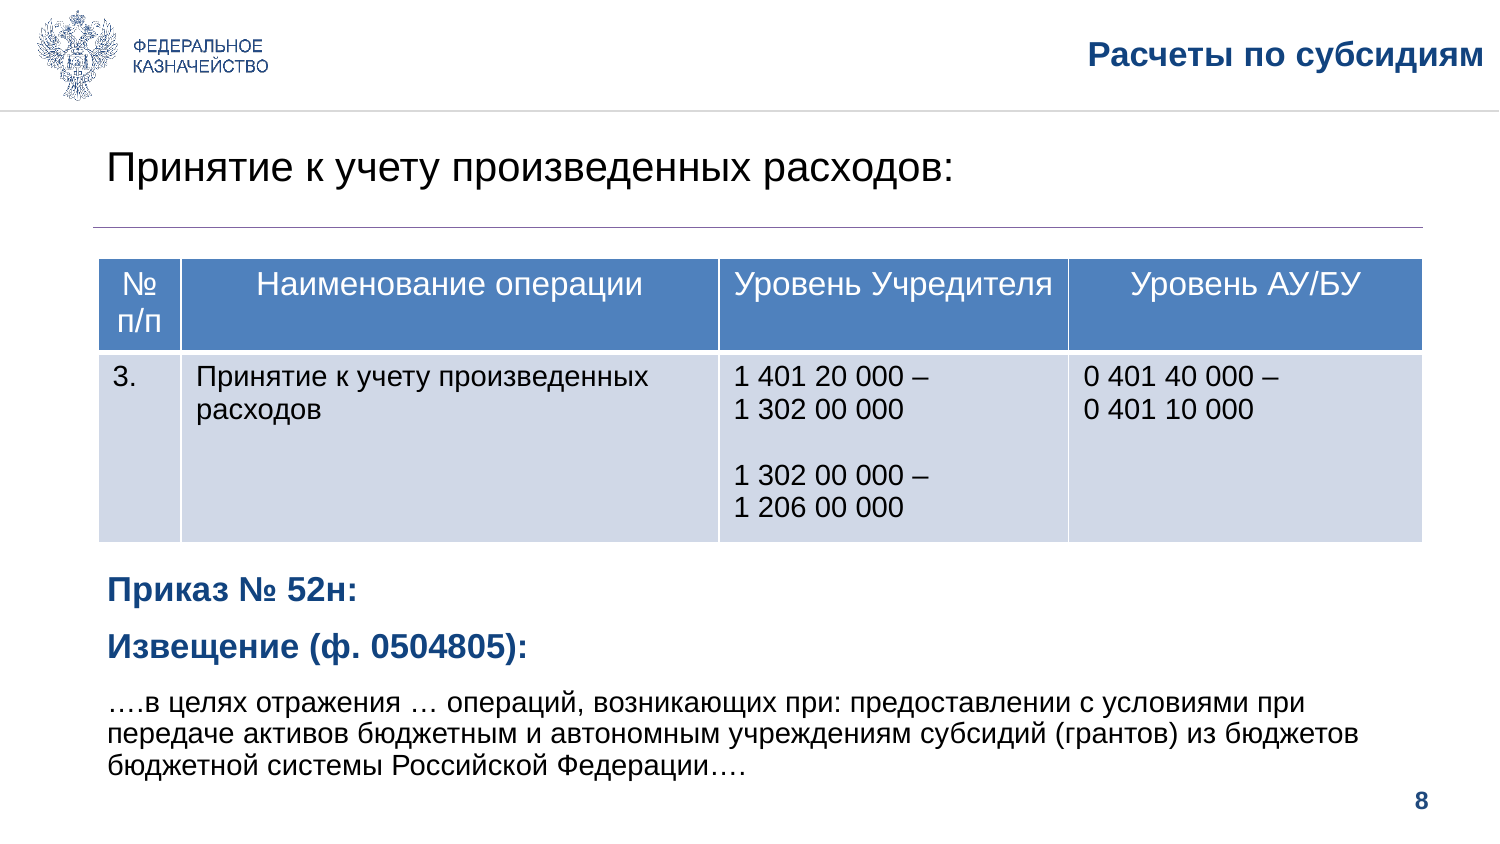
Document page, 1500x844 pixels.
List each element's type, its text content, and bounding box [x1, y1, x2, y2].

slide_number 7 [1083, 784, 1429, 815]
table_header № п/п [99, 259, 180, 350]
text_box Принятие к учету произведенных расходов: [91, 132, 1417, 198]
table_header Уровень АУ/БУ [1069, 259, 1422, 350]
table_header Наименование операции [182, 259, 718, 350]
table_cell Принятие к учету произведенных расходов [182, 355, 718, 542]
picture [37, 10, 268, 101]
text_box Расчеты по субсидиям [655, 23, 1500, 81]
table_header Уровень Учредителя [720, 259, 1068, 350]
table_cell 1 401 20 000 – 1 302 00 000 1 302 00 000 – 1 206 00 000 [720, 355, 1068, 542]
text_box Приказ № 52н: Извещение (ф. 0504805): ….в целях отражения … операций, возникающих при: предоставлении с условиями при передаче активов бюджетным и автономным учреждениям субсидий (грантов) из бюджетов бюджетной системы Российской Федерации…. [92, 559, 1424, 789]
table_cell 0 401 40 000 – 0 401 10 000 [1069, 355, 1422, 542]
table_cell 3. [99, 355, 180, 542]
